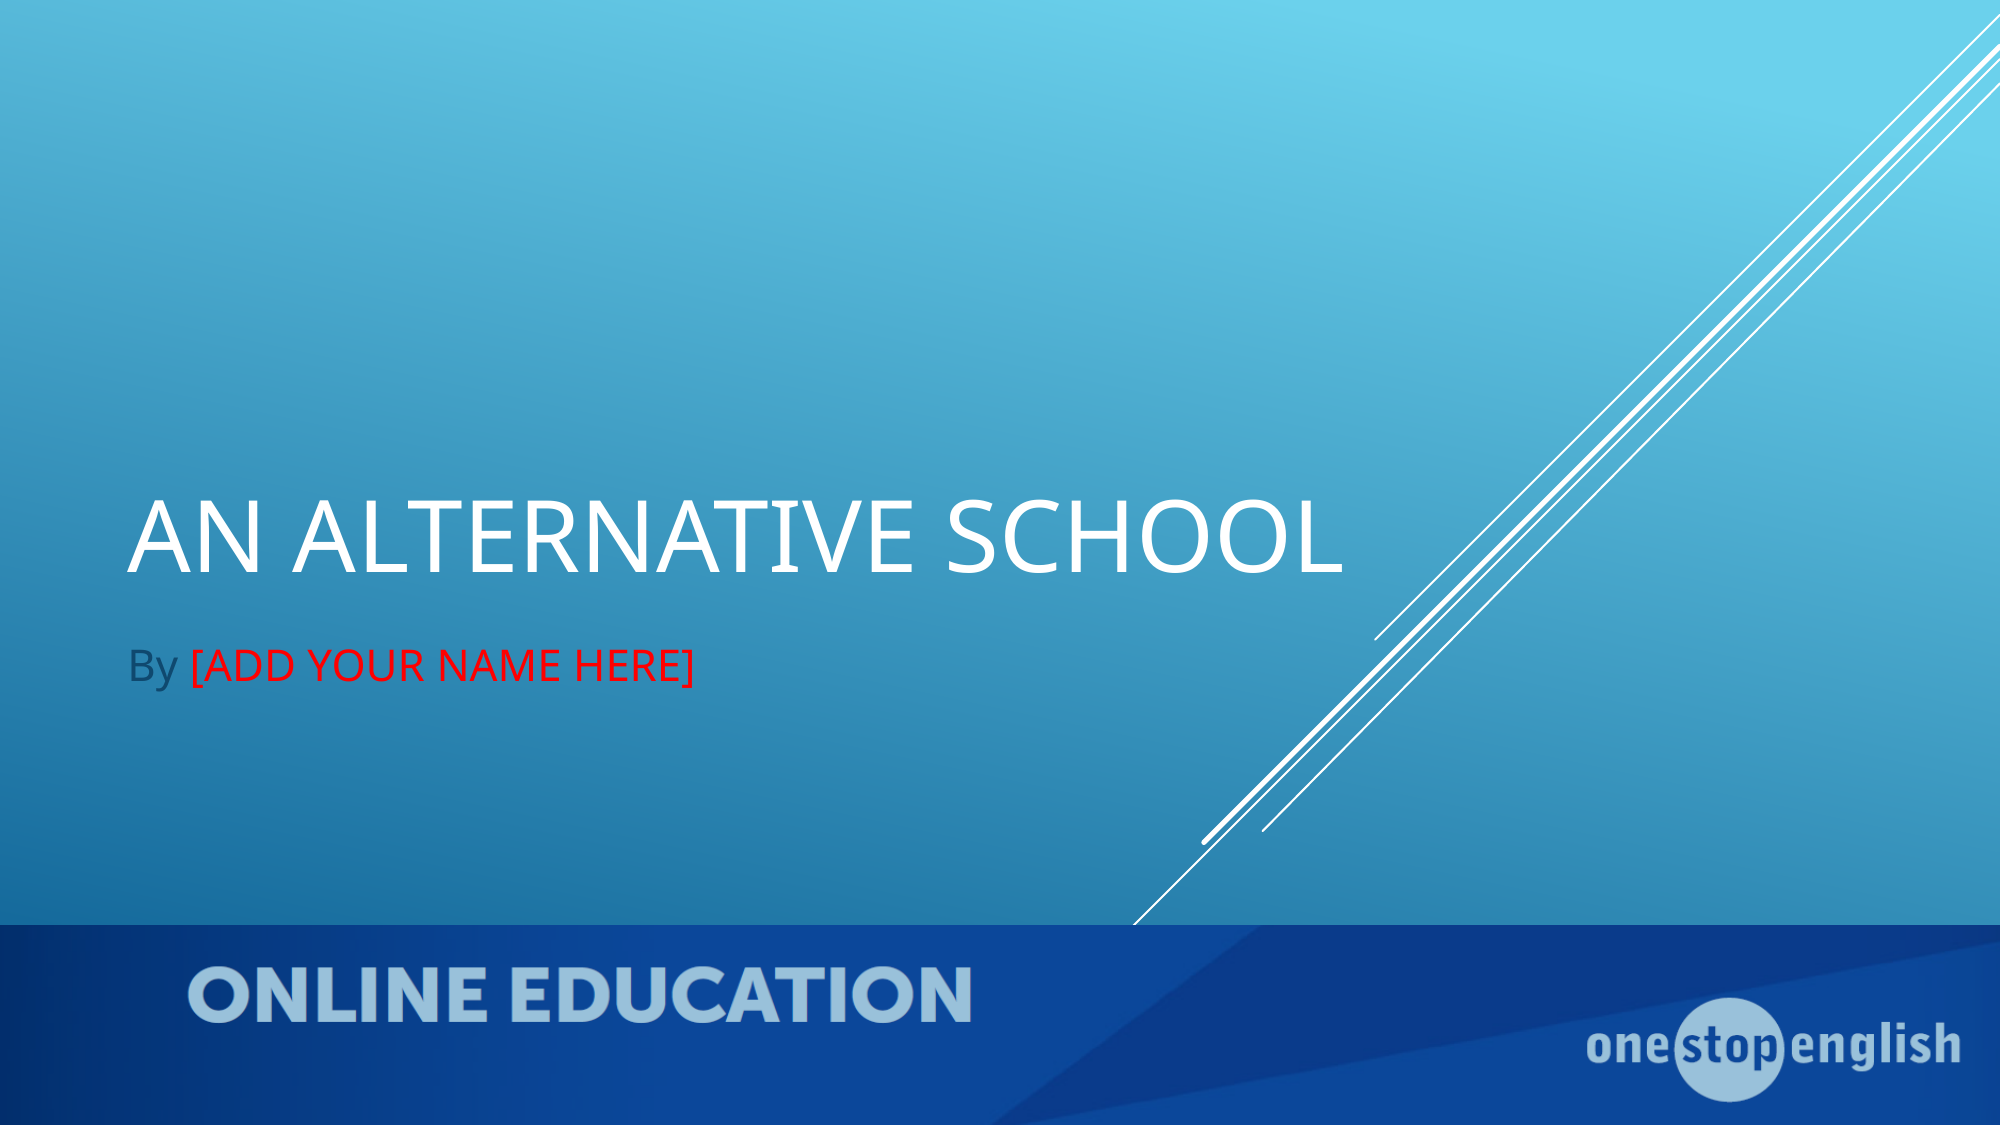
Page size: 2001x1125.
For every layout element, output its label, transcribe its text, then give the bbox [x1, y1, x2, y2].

title An Alternative School [112, 112, 1425, 600]
picture [0, 925, 2000, 1125]
subtitle By [ADD YOUR NAME HERE] [112, 630, 1163, 950]
